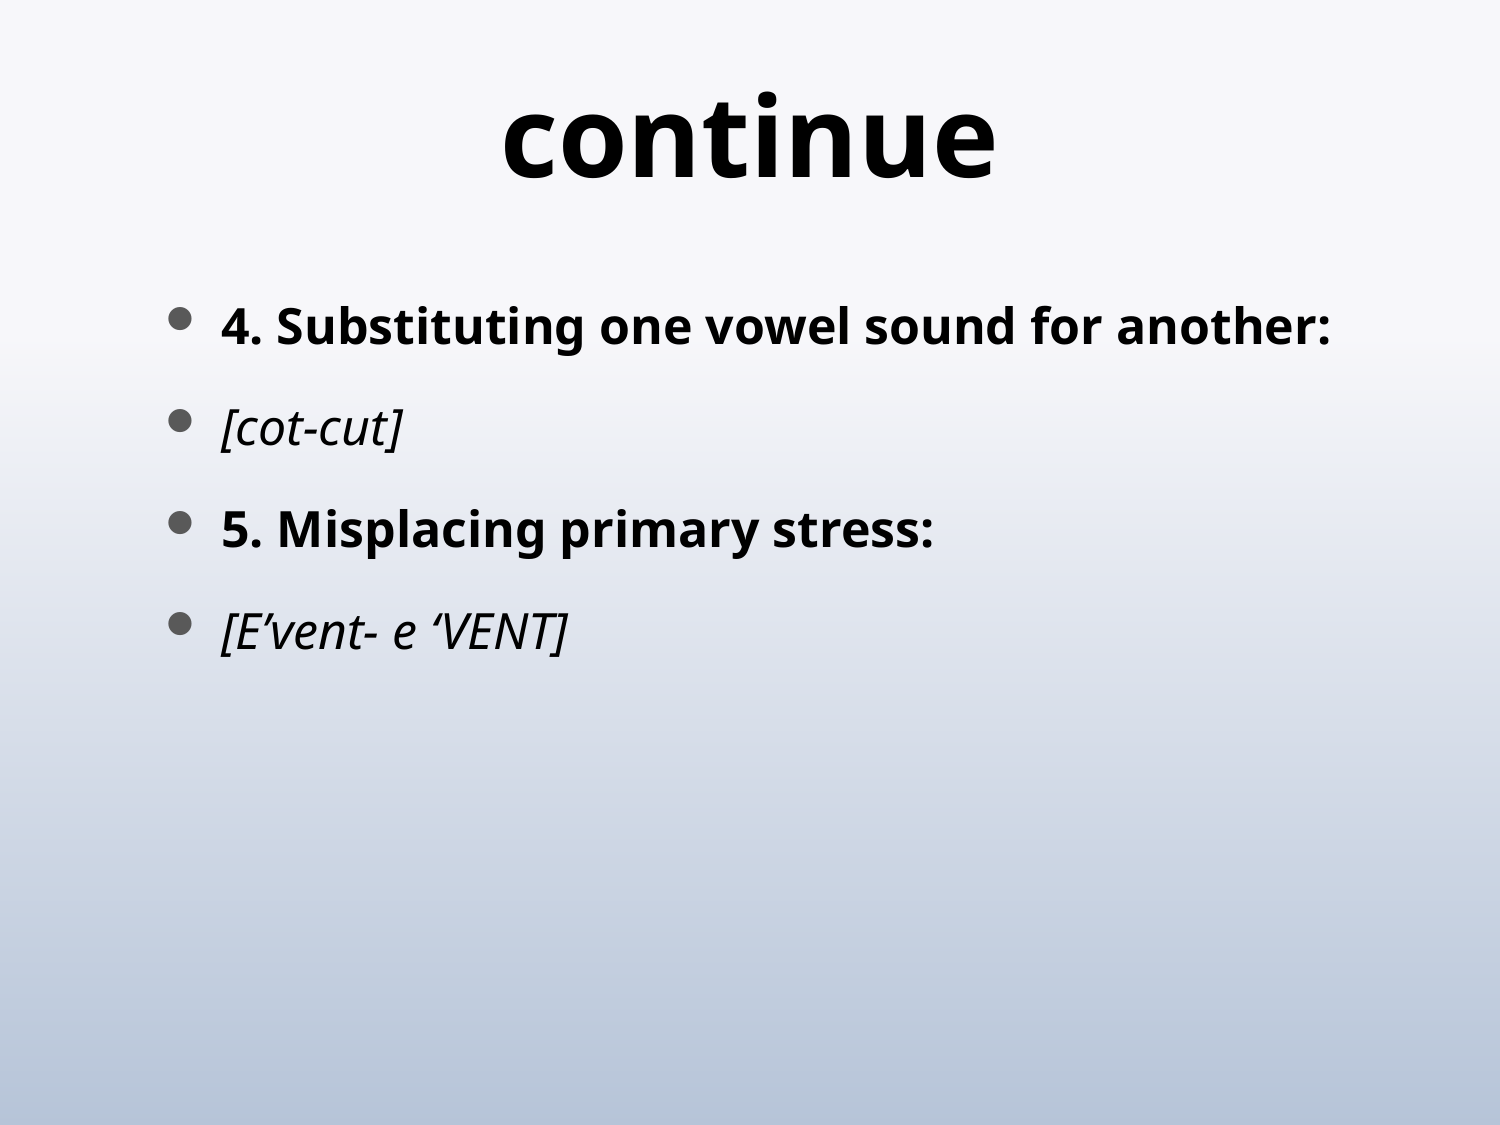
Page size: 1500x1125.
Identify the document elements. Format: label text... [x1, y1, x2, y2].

list 4. Substituting one vowel sound for another: [cot-cut] 5. Misplacing primary stress: [E’vent- e ‘VENT] [150, 286, 1350, 993]
title continue [150, 37, 1350, 245]
